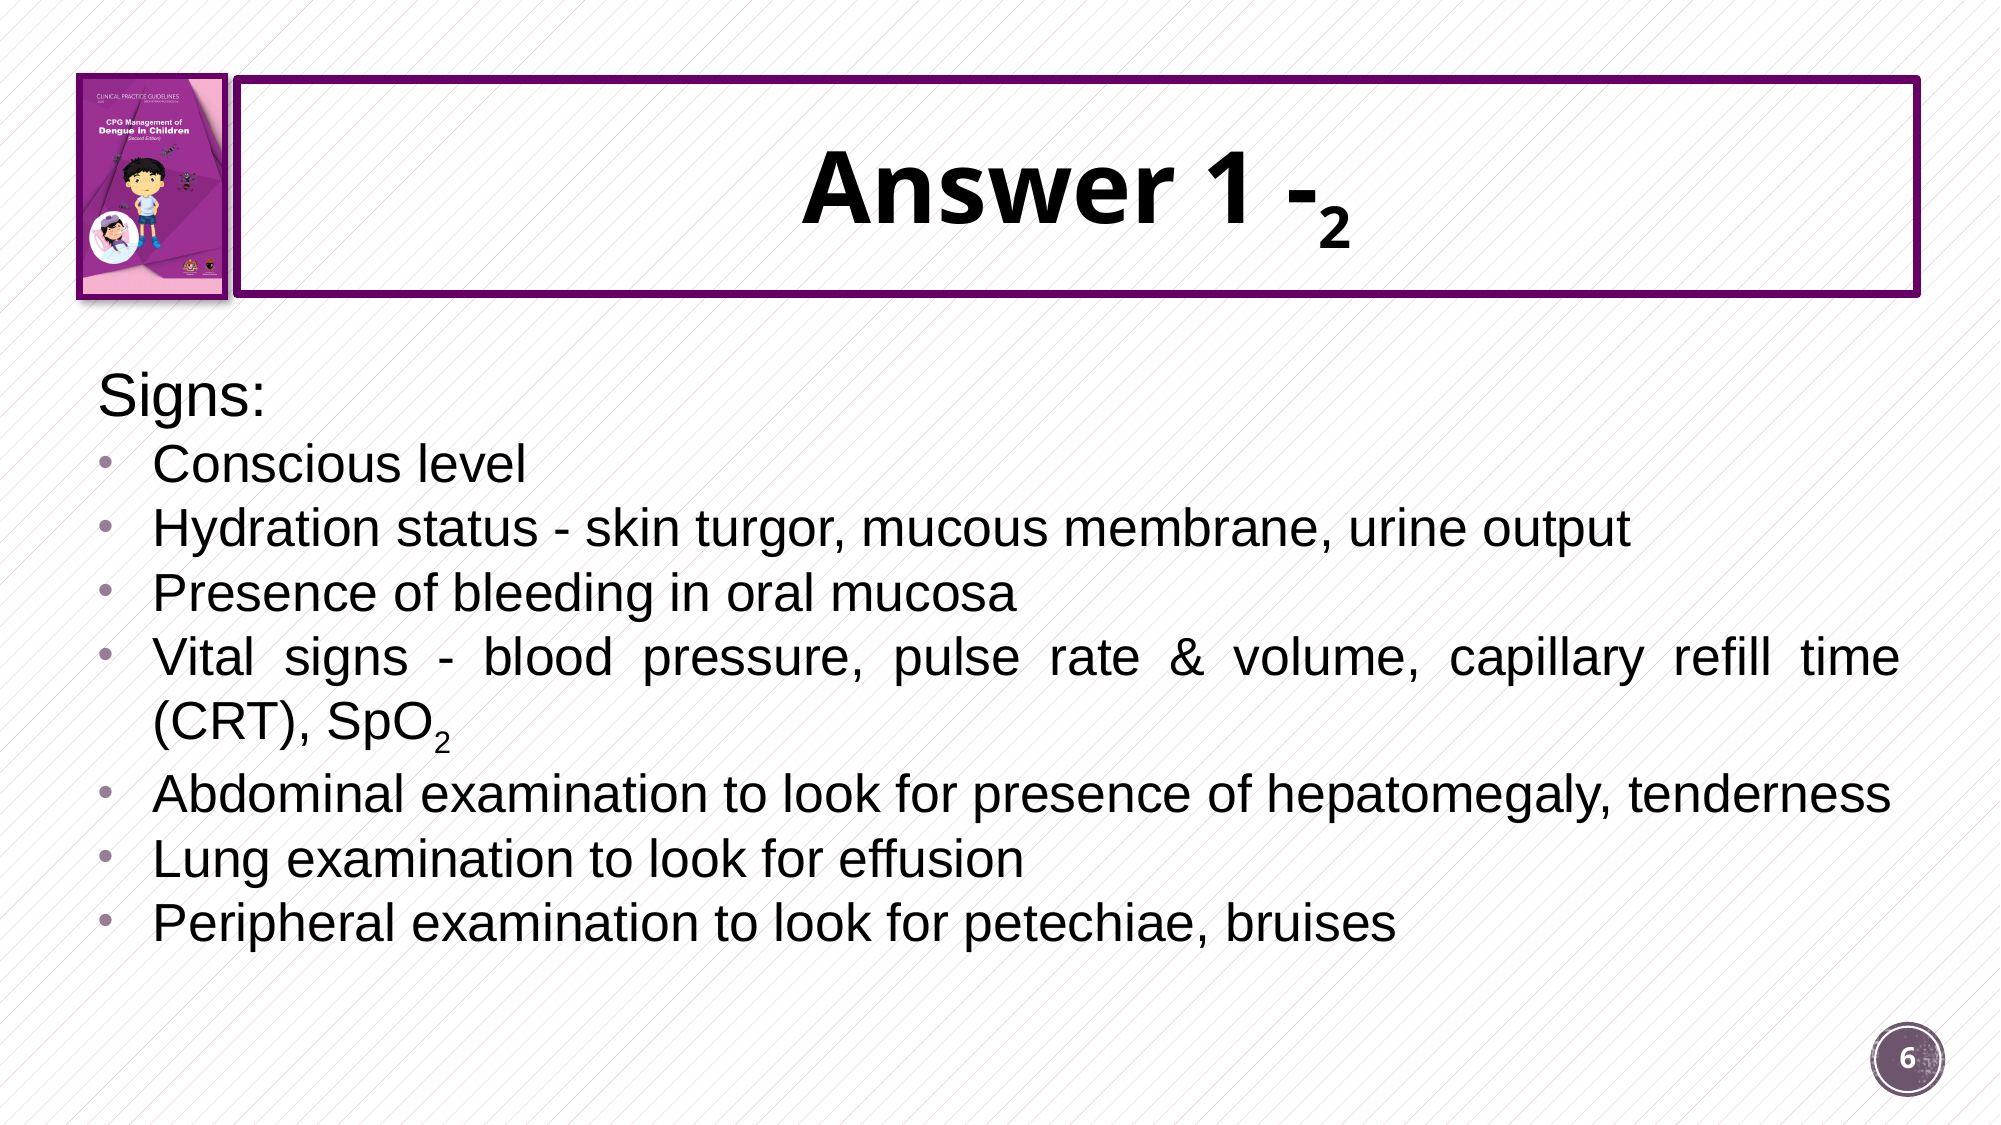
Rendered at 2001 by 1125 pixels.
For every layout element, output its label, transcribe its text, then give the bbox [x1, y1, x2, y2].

picture [83, 79, 222, 294]
list Signs: Conscious level Hydration status - skin turgor, mucous membrane, urine output Presence of bleeding in oral mucosa Vital signs - blood pressure, pulse rate & volume, capillary refill time (CRT), SpO2 Abdominal examination to look for presence of hepatomegaly, tenderness Lung examination to look for effusion Peripheral examination to look for petechiae, bruises [82, 348, 1918, 1013]
slide_number 6 [1855, 1028, 1961, 1089]
text_box Answer 1 -2 [237, 79, 1918, 294]
